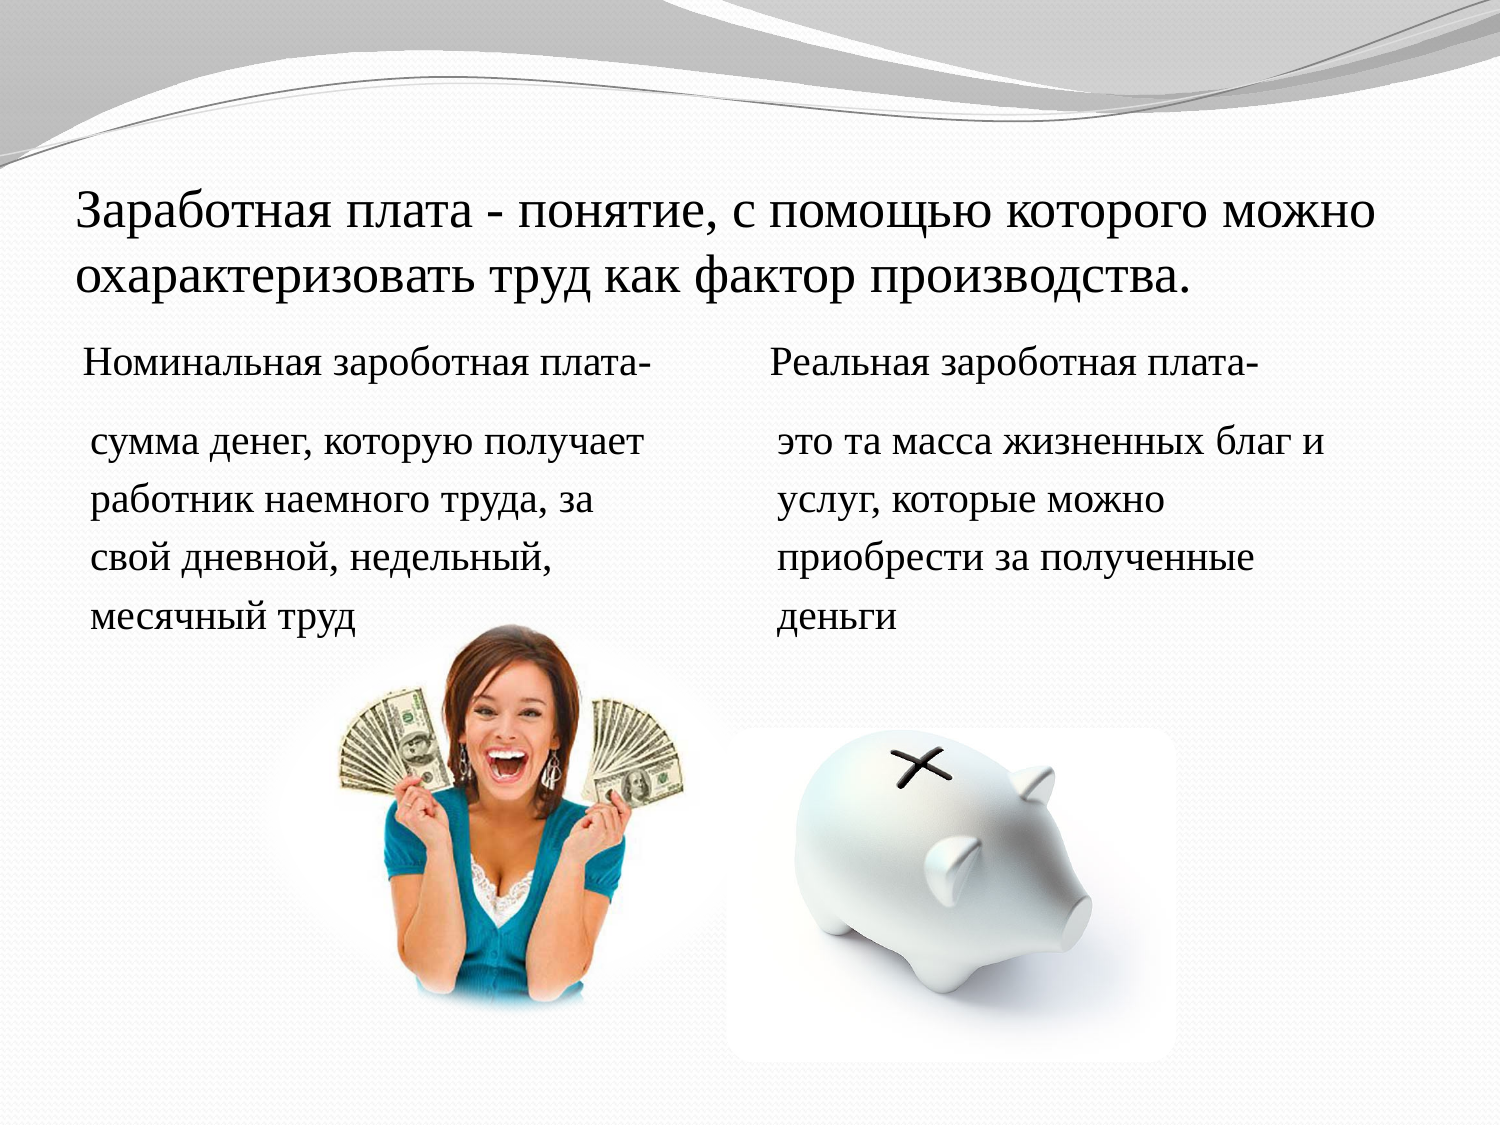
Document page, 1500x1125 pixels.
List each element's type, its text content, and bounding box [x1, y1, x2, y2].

list это та масса жизненных благ и услуг, которые можно приобрести за полученные деньги [761, 412, 1426, 1044]
picture [241, 609, 1177, 1063]
list сумма денег, которую получает работник наемного труда, за свой дневной, недельный, месячный труд [74, 412, 738, 1044]
list Реальная зароботная плата- [761, 304, 1426, 412]
title Заработная плата - понятие, с помощью которого можно охарактеризовать труд как фактор производства. [74, 115, 1426, 304]
list Номинальная зароботная плата- [74, 304, 738, 412]
